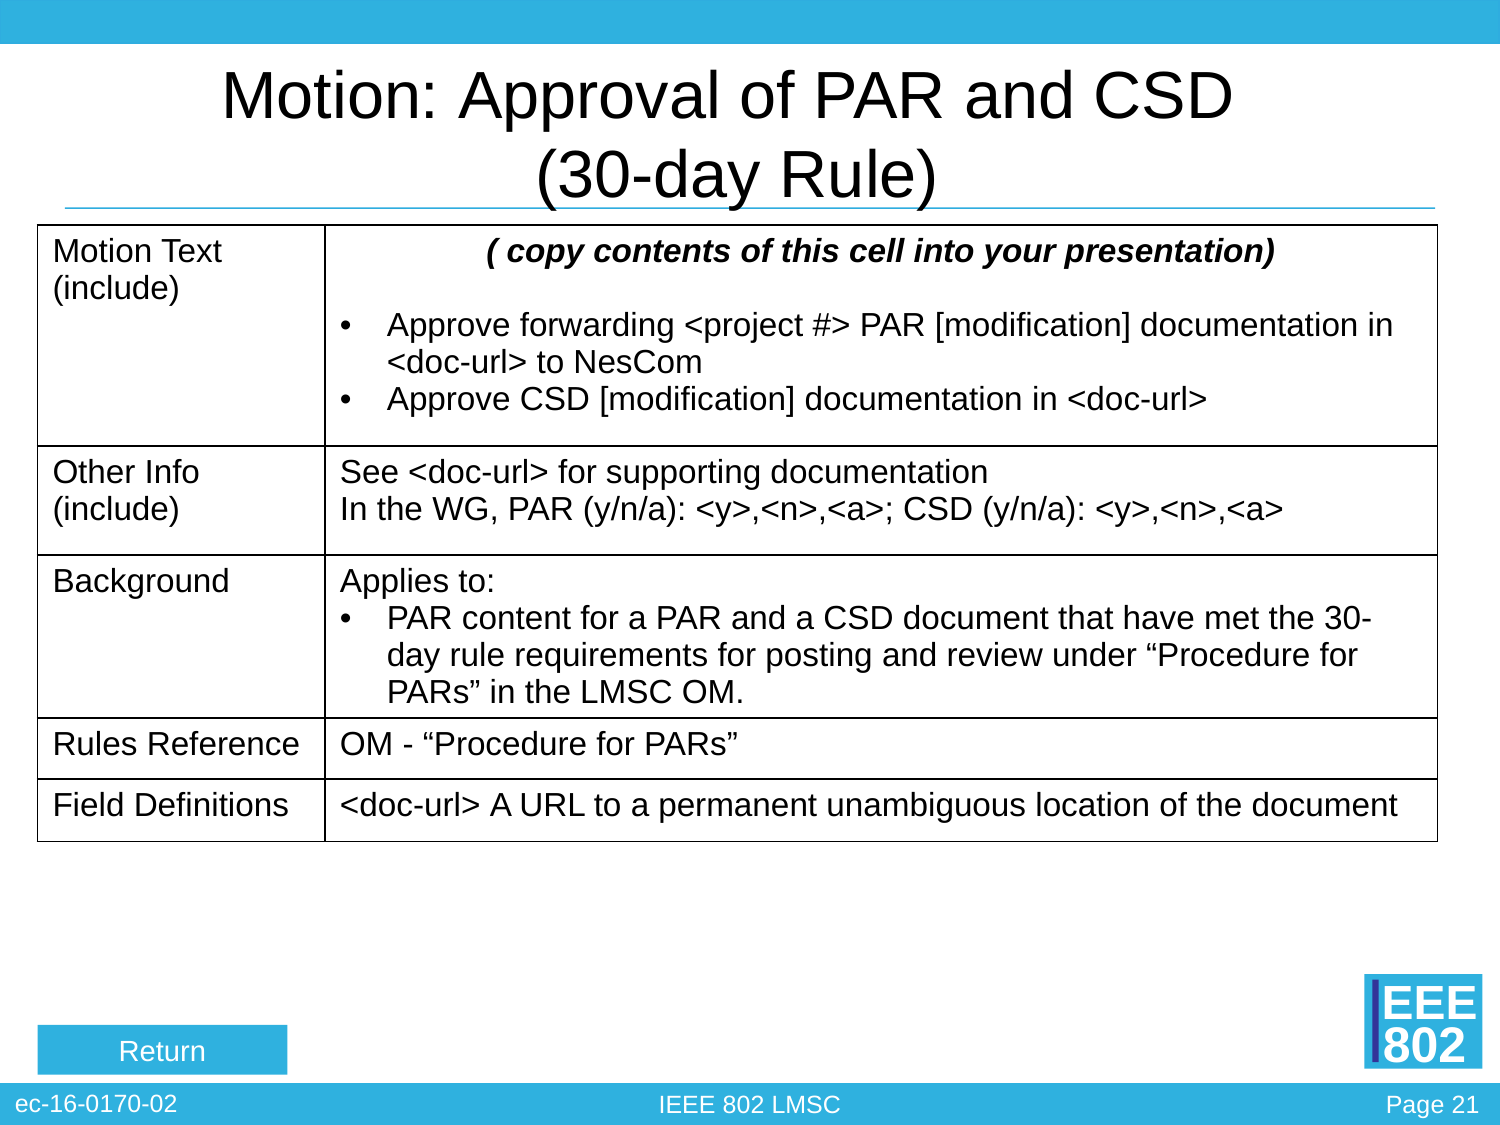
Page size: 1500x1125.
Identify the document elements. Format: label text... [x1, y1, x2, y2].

table_cell Rules Reference [38, 719, 324, 778]
text_box Return [37, 1024, 288, 1075]
table_header Motion Text (include) [38, 226, 324, 445]
title Motion: Approval of PAR and CSD (30-day Rule) [37, 66, 1438, 197]
table_cell See <doc-url> for supporting documentation In the WG, PAR (y/n/a): <y>,<n>,<a>; CSD (y/n/a): <y>,<n>,<a> [326, 447, 1437, 554]
table_cell Applies to: PAR content for a PAR and a CSD document that have met the 30-day rule requirements for posting and review under “Procedure for PARs” in the LMSC OM. [326, 556, 1437, 717]
table_cell Background [38, 556, 324, 717]
table_cell Field Definitions [38, 780, 324, 841]
table_header ( copy contents of this cell into your presentation) Approve forwarding <project #> PAR [modification] documentation in <doc-url> to NesCom Approve CSD [modification] documentation in <doc-url> [326, 226, 1437, 445]
table_cell Other Info (include) [38, 447, 324, 554]
table_cell <doc-url> A URL to a permanent unambiguous location of the document [326, 780, 1437, 841]
table_cell OM - “Procedure for PARs” [326, 719, 1437, 778]
